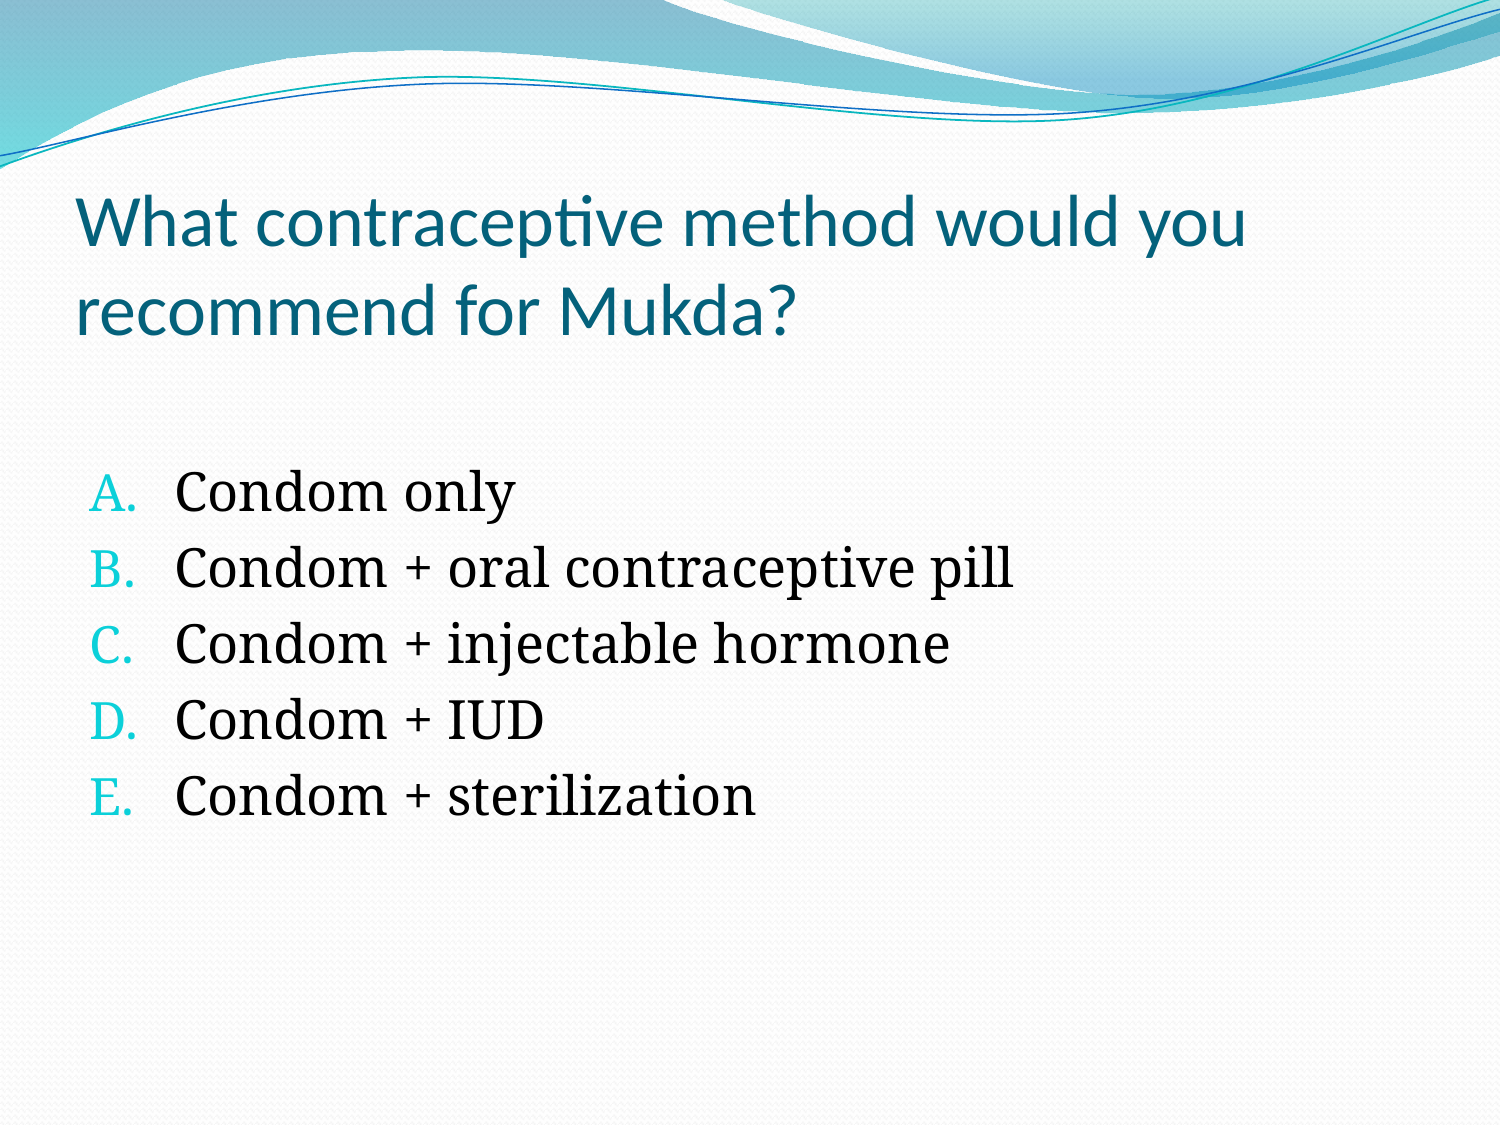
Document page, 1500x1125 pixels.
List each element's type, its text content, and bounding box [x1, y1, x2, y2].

list Condom only Condom + oral contraceptive pill Condom + injectable hormone Condom + IUD Condom + sterilization [75, 450, 1425, 1005]
title What contraceptive method would you recommend for Mukda? [75, 162, 1425, 350]
